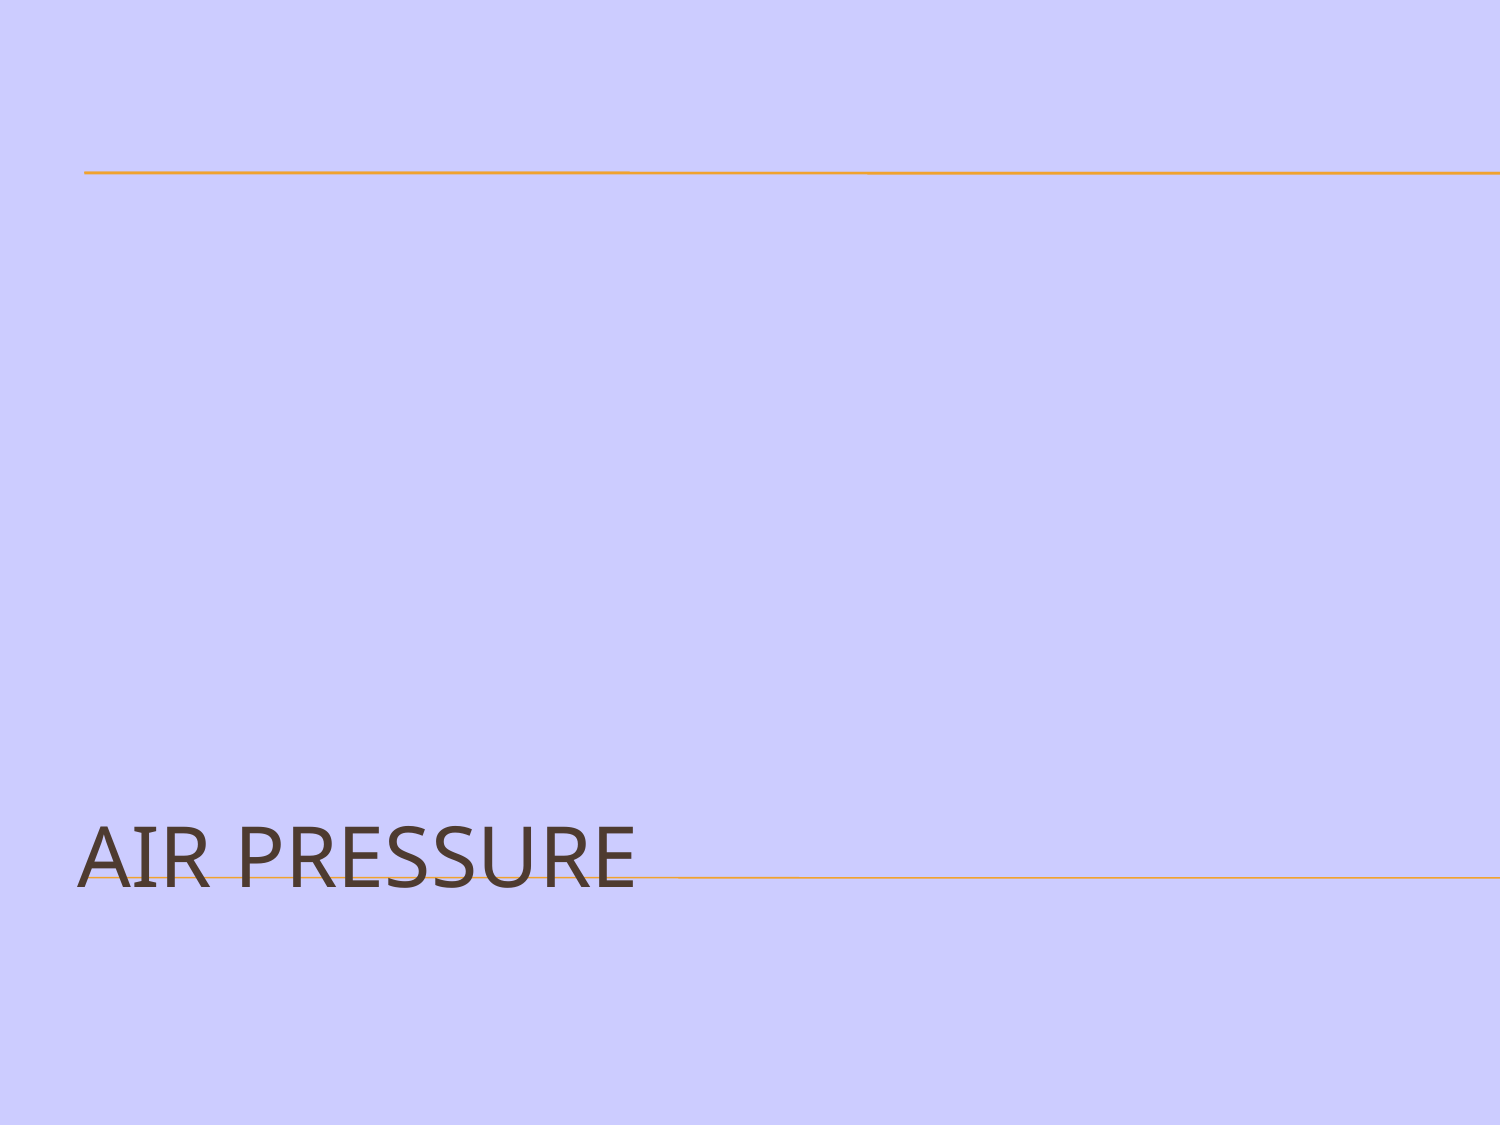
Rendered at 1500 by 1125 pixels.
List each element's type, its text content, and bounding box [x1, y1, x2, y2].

title Air pressure [62, 796, 1450, 997]
